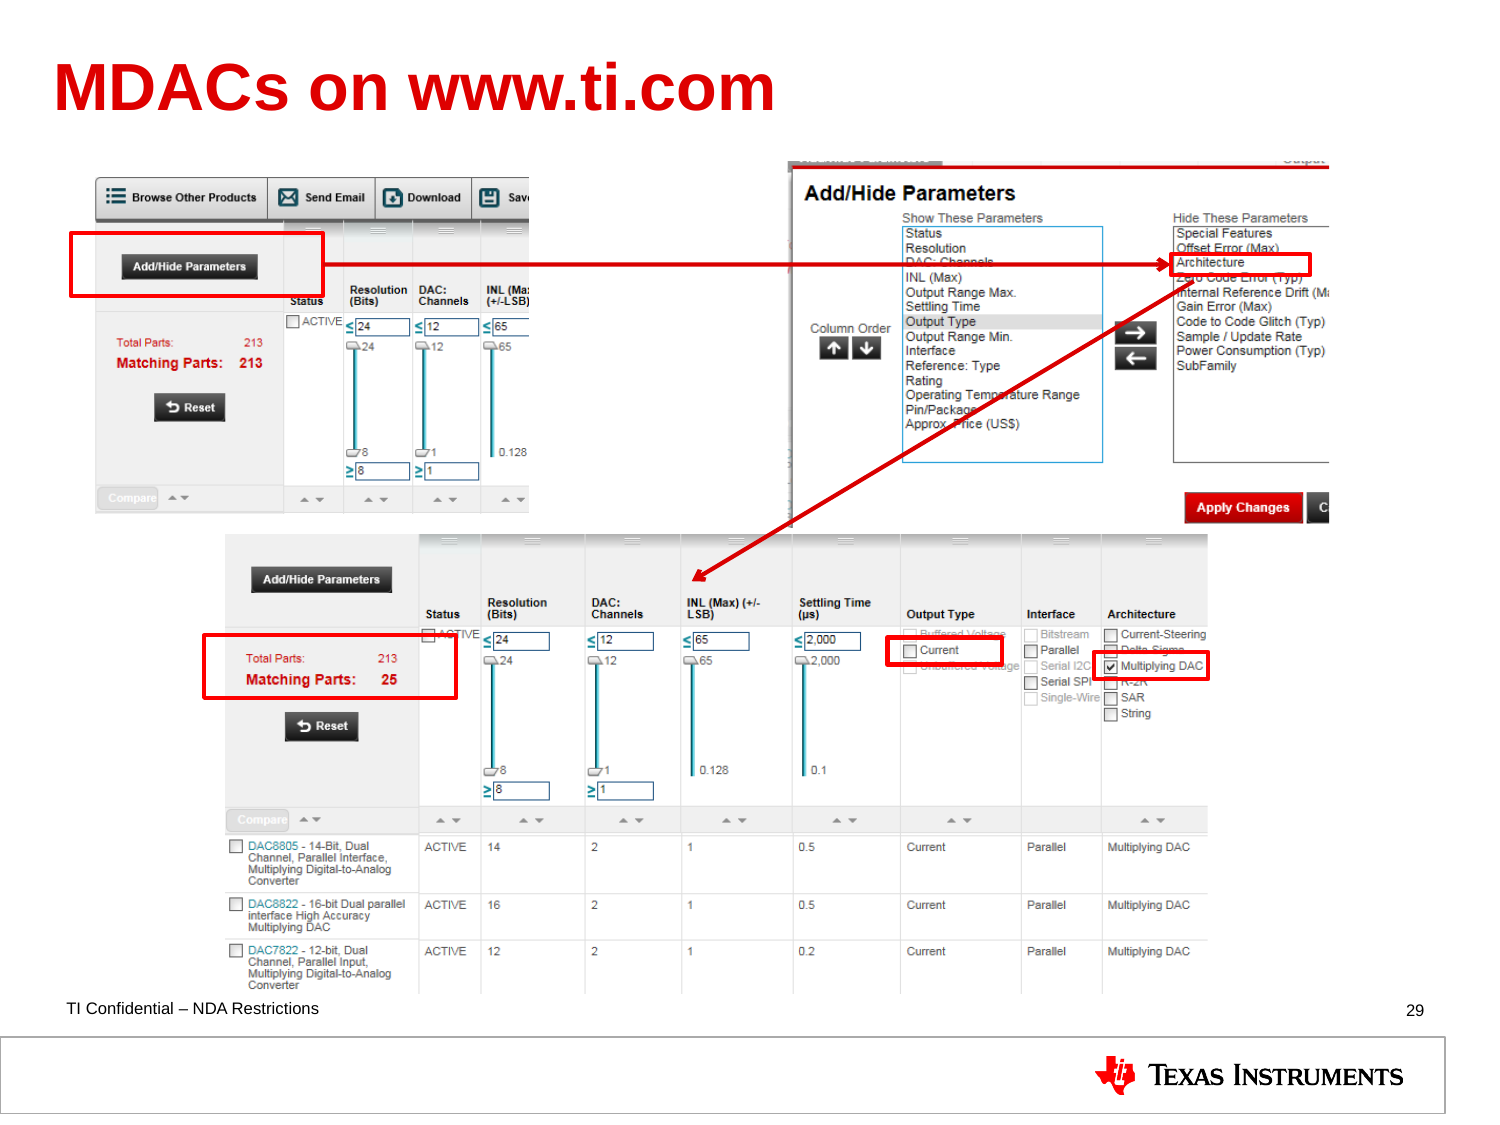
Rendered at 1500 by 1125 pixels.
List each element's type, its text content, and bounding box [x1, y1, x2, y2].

title MDACs on www.ti.com [37, 23, 1426, 158]
picture [787, 161, 1330, 528]
text_box [202, 633, 219, 700]
slide_number 29 [1089, 992, 1440, 1027]
picture [1095, 1056, 1403, 1095]
picture [78, 172, 529, 515]
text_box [691, 280, 1194, 582]
picture [224, 534, 1208, 994]
text_box [69, 231, 73, 298]
